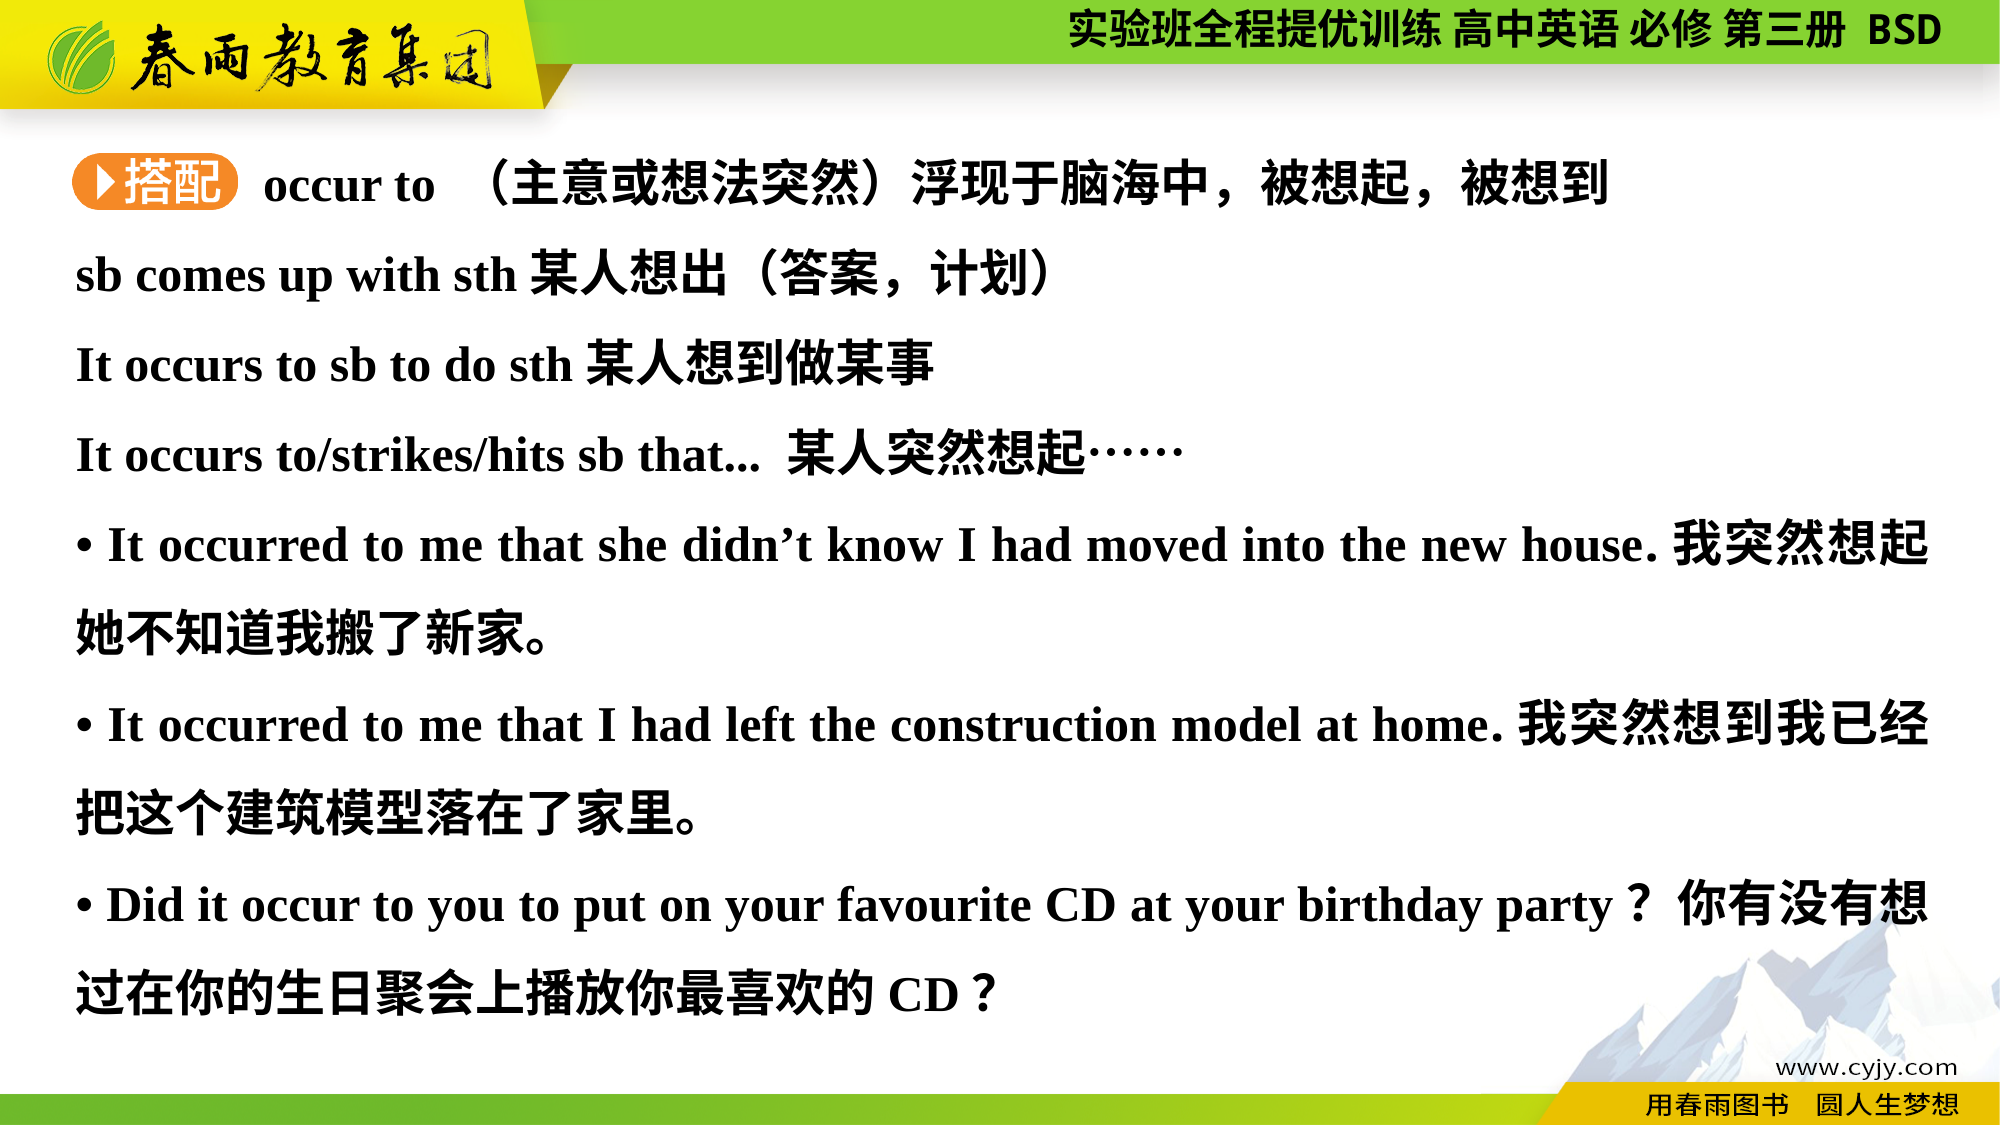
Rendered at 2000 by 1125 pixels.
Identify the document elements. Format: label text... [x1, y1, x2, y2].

list occur to （主意或想法突然）浮现于脑海中，被想起，被想到 sb comes up with sth某人想出（答案，计划） It occurs to sb to do sth某人想到做某事 It occurs to/strikes/hits sb that... 某人突然想起…… • It occurred to me that she didn’t know I had moved into the new house.我突然想起她不知道我搬了新家。 • It occurred to me that I had left the construction model at home.我突然想到我已经把这个建筑模型落在了家里。 • Did it occur to you to put on your favourite CD at your birthday party？你有没有想过在你的生日聚会上播放你最喜欢的CD？ [60, 113, 1945, 1038]
picture [0, 0, 2000, 1125]
